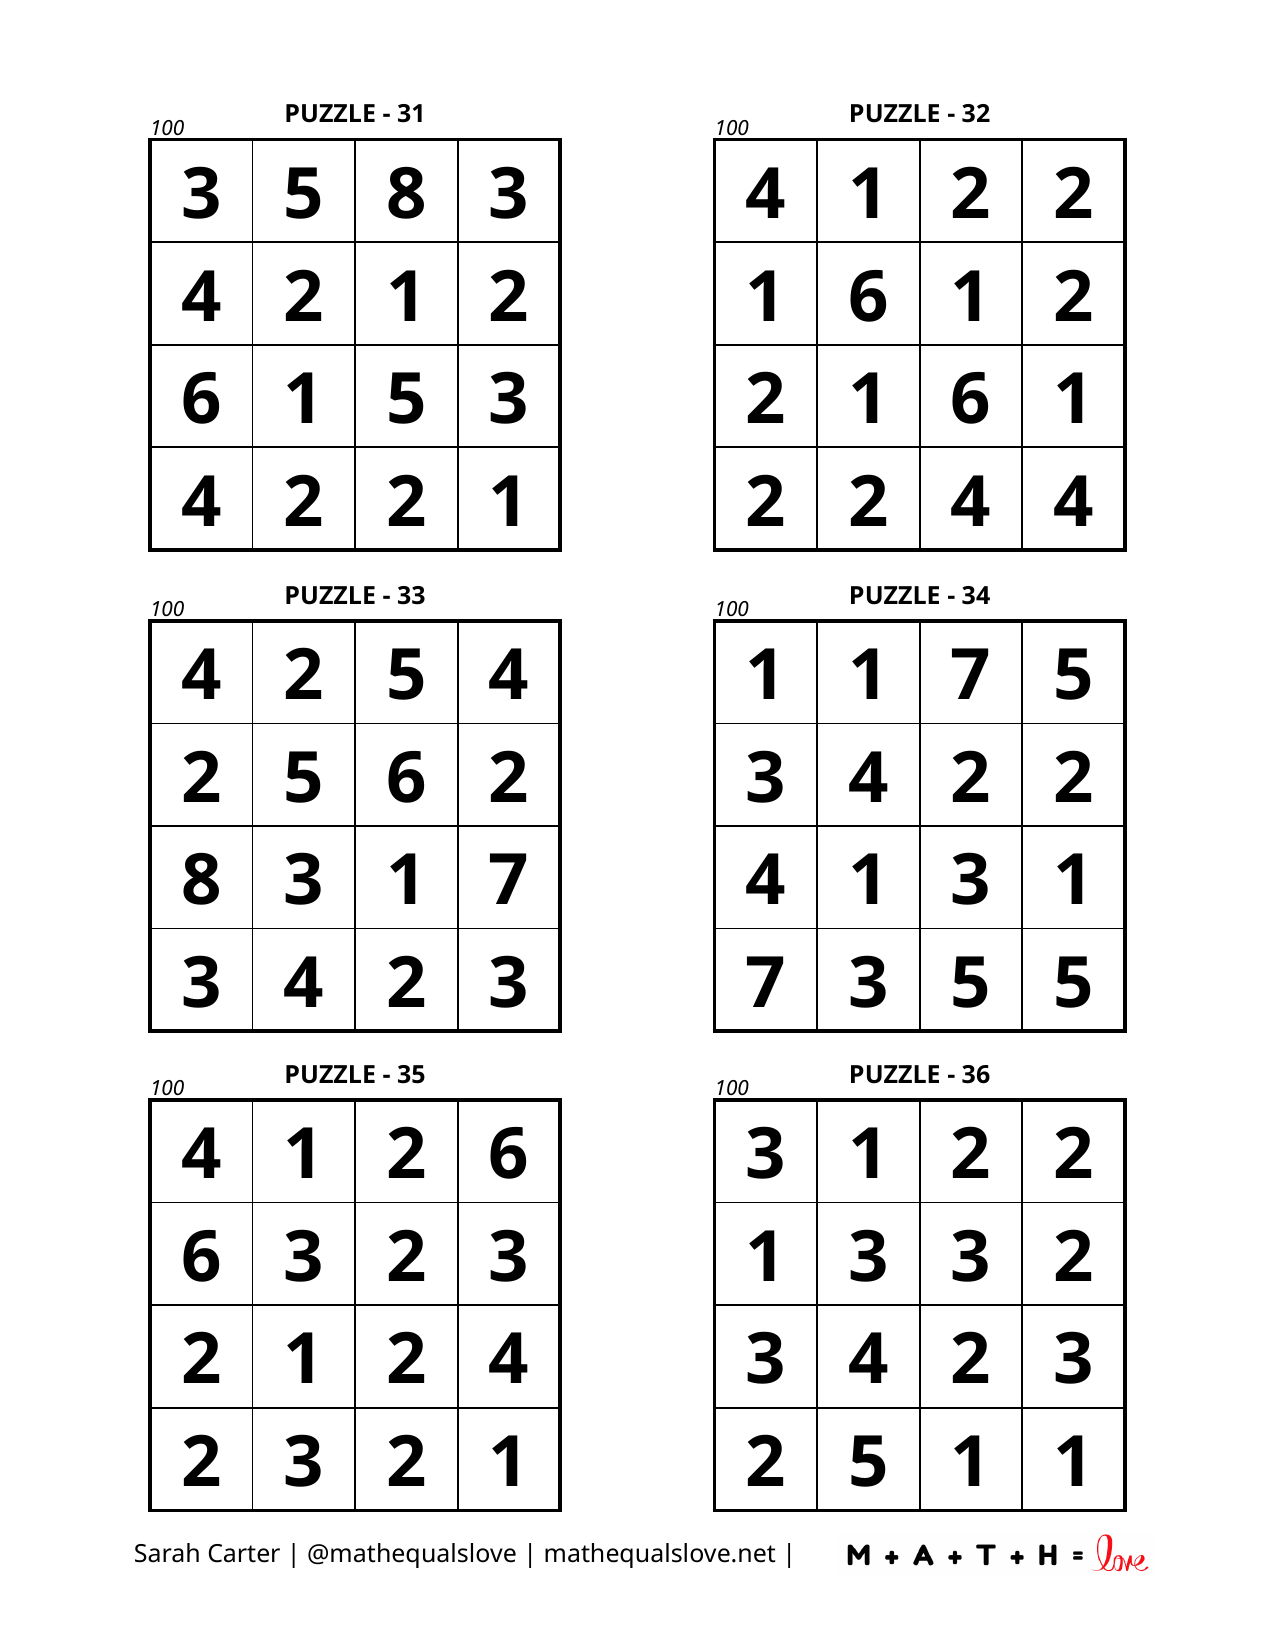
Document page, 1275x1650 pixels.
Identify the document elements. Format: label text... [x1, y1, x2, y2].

table_cell 4 [152, 448, 252, 548]
table_cell 2 [356, 1409, 457, 1509]
table_cell 1 [1023, 827, 1123, 928]
text_box PUZZLE - 36 [714, 1058, 1125, 1089]
table_header 1 [716, 623, 816, 723]
table_cell 3 [818, 929, 919, 1029]
table_cell 5 [253, 724, 354, 825]
table_cell 3 [253, 827, 354, 928]
table_header 4 [716, 141, 816, 241]
text_box 100 [149, 1074, 359, 1100]
table_cell 1 [1023, 1409, 1123, 1509]
table_cell 4 [818, 1306, 919, 1407]
table_cell 2 [356, 1306, 457, 1407]
table_cell 2 [921, 1306, 1021, 1407]
table_cell 3 [1023, 1306, 1123, 1407]
table_cell 6 [356, 724, 457, 825]
table_header 1 [253, 1102, 354, 1202]
table_cell 5 [356, 346, 457, 446]
text_box 100 [149, 595, 359, 621]
table_cell 2 [1023, 243, 1123, 344]
table_cell 2 [152, 724, 252, 825]
text_box 100 [714, 114, 923, 140]
table_cell 7 [716, 929, 816, 1029]
table_cell 2 [253, 243, 354, 344]
table_cell 3 [459, 1203, 558, 1304]
table_cell 3 [459, 929, 558, 1029]
table_cell 3 [921, 827, 1021, 928]
table_cell 1 [253, 346, 354, 446]
table_header 4 [152, 623, 252, 723]
table_cell 4 [1023, 448, 1123, 548]
text_box PUZZLE - 31 [149, 97, 561, 128]
table_cell 4 [818, 724, 919, 825]
table_header 2 [356, 1102, 457, 1202]
table_cell 1 [818, 827, 919, 928]
table_cell 2 [152, 1409, 252, 1509]
table_cell 4 [253, 929, 354, 1029]
text_box PUZZLE - 32 [714, 97, 1125, 128]
table_cell 1 [459, 1409, 558, 1509]
table_cell 2 [818, 448, 919, 548]
table_cell 6 [818, 243, 919, 344]
table_header 5 [1023, 623, 1123, 723]
text_box 100 [714, 595, 923, 621]
table_cell 2 [356, 1203, 457, 1304]
table_cell 3 [818, 1203, 919, 1304]
table_cell 2 [1023, 724, 1123, 825]
table_cell 2 [459, 724, 558, 825]
table_cell 1 [459, 448, 558, 548]
table_cell 1 [716, 243, 816, 344]
table_cell 2 [356, 448, 457, 548]
table_cell 2 [152, 1306, 252, 1407]
table_header 1 [818, 1102, 919, 1202]
table_cell 6 [152, 346, 252, 446]
table_cell 3 [716, 1306, 816, 1407]
table_cell 2 [356, 929, 457, 1029]
table_cell 4 [152, 243, 252, 344]
table_cell 3 [253, 1409, 354, 1509]
table_header 3 [716, 1102, 816, 1202]
table_header 4 [152, 1102, 252, 1202]
table_cell 1 [356, 827, 457, 928]
table_cell 1 [1023, 346, 1123, 446]
table_header 2 [921, 141, 1021, 241]
table_header 3 [459, 141, 558, 241]
table_cell 4 [459, 1306, 558, 1407]
table_cell 2 [716, 346, 816, 446]
table_cell 1 [716, 1203, 816, 1304]
table_cell 3 [459, 346, 558, 446]
table_header 7 [921, 623, 1021, 723]
table_header 2 [1023, 1102, 1123, 1202]
table_cell 3 [921, 1203, 1021, 1304]
table_header 3 [152, 141, 252, 241]
table_cell 2 [1023, 1203, 1123, 1304]
table_cell 1 [921, 243, 1021, 344]
table_cell 2 [253, 448, 354, 548]
table_header 2 [1023, 141, 1123, 241]
table_cell 1 [921, 1409, 1021, 1509]
table_cell 3 [716, 724, 816, 825]
table_cell 1 [356, 243, 457, 344]
table_cell 7 [459, 827, 558, 928]
table_cell 2 [716, 448, 816, 548]
table_cell 2 [716, 1409, 816, 1509]
table_header 5 [356, 623, 457, 723]
table_cell 5 [1023, 929, 1123, 1029]
table_cell 5 [818, 1409, 919, 1509]
table_header 6 [459, 1102, 558, 1202]
text_box 100 [149, 114, 359, 140]
table_cell 6 [152, 1203, 252, 1304]
table_cell 4 [921, 448, 1021, 548]
table_cell 1 [818, 346, 919, 446]
table_header 4 [459, 623, 558, 723]
table_cell 2 [459, 243, 558, 344]
text_box 100 [714, 1074, 923, 1100]
table_header 2 [253, 623, 354, 723]
table_cell 3 [152, 929, 252, 1029]
table_header 8 [356, 141, 457, 241]
text_box PUZZLE - 34 [714, 579, 1125, 610]
table_header 5 [253, 141, 354, 241]
text_box PUZZLE - 33 [149, 579, 561, 610]
table_header 1 [818, 141, 919, 241]
text_box PUZZLE - 35 [149, 1058, 561, 1089]
table_cell 2 [921, 724, 1021, 825]
table_cell 6 [921, 346, 1021, 446]
table_cell 3 [253, 1203, 354, 1304]
table_cell 8 [152, 827, 252, 928]
table_header 1 [818, 623, 919, 723]
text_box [118, 1529, 1199, 1576]
table_cell 4 [716, 827, 816, 928]
table_header 2 [921, 1102, 1021, 1202]
table_cell 5 [921, 929, 1021, 1029]
table_cell 1 [253, 1306, 354, 1407]
